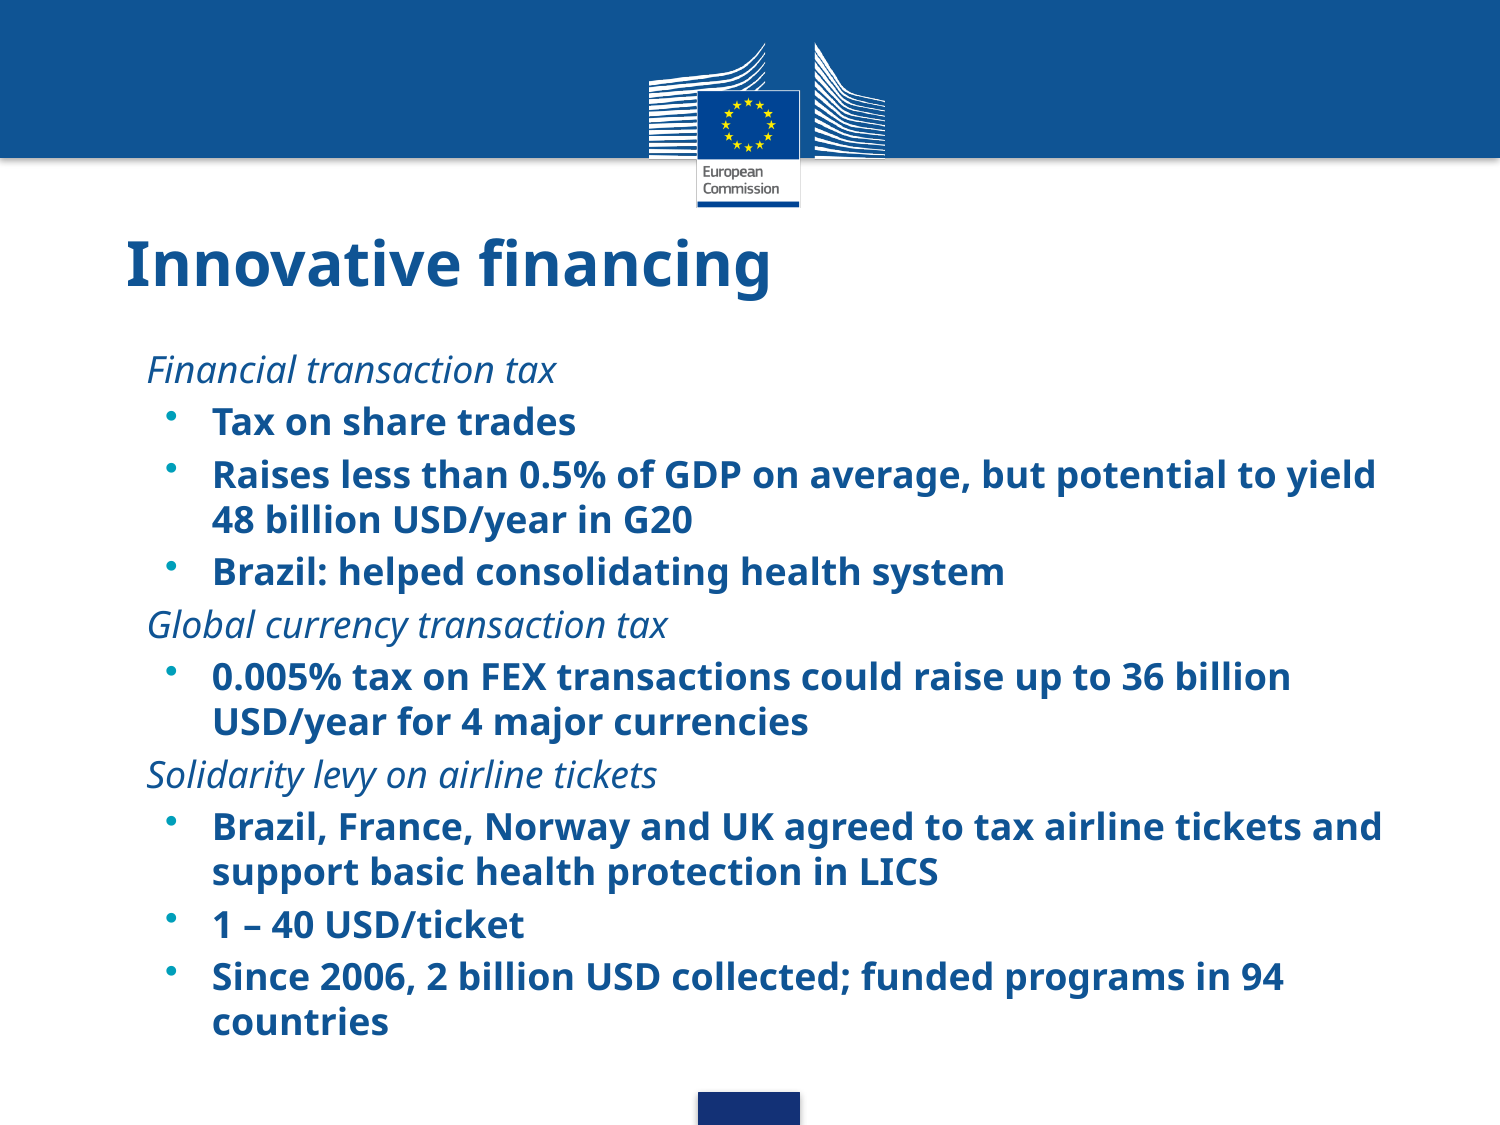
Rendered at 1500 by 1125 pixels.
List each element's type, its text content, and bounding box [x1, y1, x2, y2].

list Financial transaction tax Tax on share trades Raises less than 0.5% of GDP on average, but potential to yield 48 billion USD/year in G20 Brazil: helped consolidating health system Global currency transaction tax 0.005% tax on FEX transactions could raise up to 36 billion USD/year for 4 major currencies Solidarity levy on airline tickets Brazil, France, Norway and UK agreed to tax airline tickets and support basic health protection in LICS 1 – 40 USD/ticket Since 2006, 2 billion USD collected; funded programs in 94 countries [75, 338, 1425, 1059]
title Innovative financing [53, 184, 1404, 339]
picture [649, 42, 885, 184]
